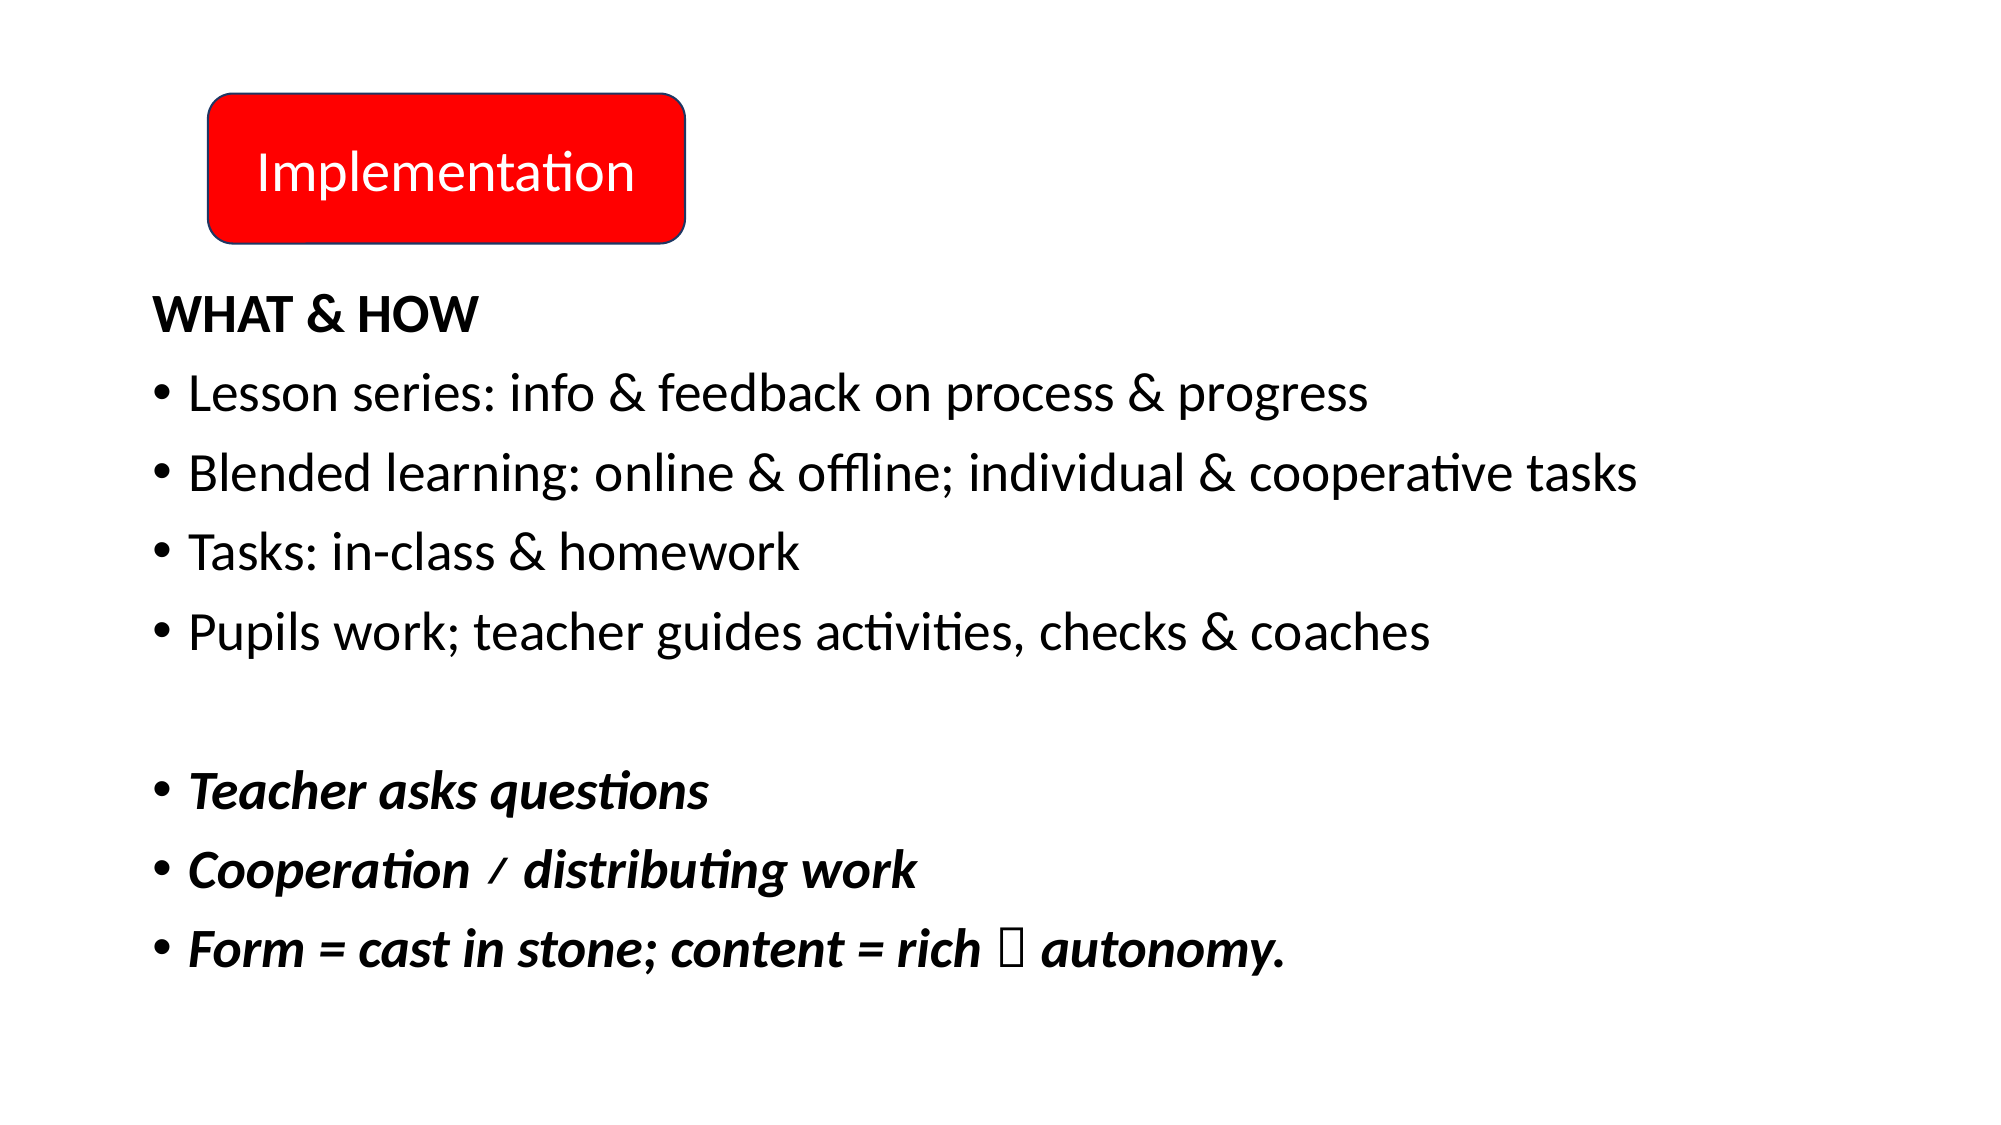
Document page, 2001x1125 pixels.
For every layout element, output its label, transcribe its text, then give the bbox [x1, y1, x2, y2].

list WHAT & HOW Lesson series: info & feedback on process & progress Blended learning: online & offline; individual & cooperative tasks Tasks: in-class & homework Pupils work; teacher guides activities, checks & coaches Teacher asks questions Cooperation ≠ distributing work Form = cast in stone; content = rich  autonomy. [137, 277, 1863, 992]
text_box Implementation [207, 93, 686, 244]
